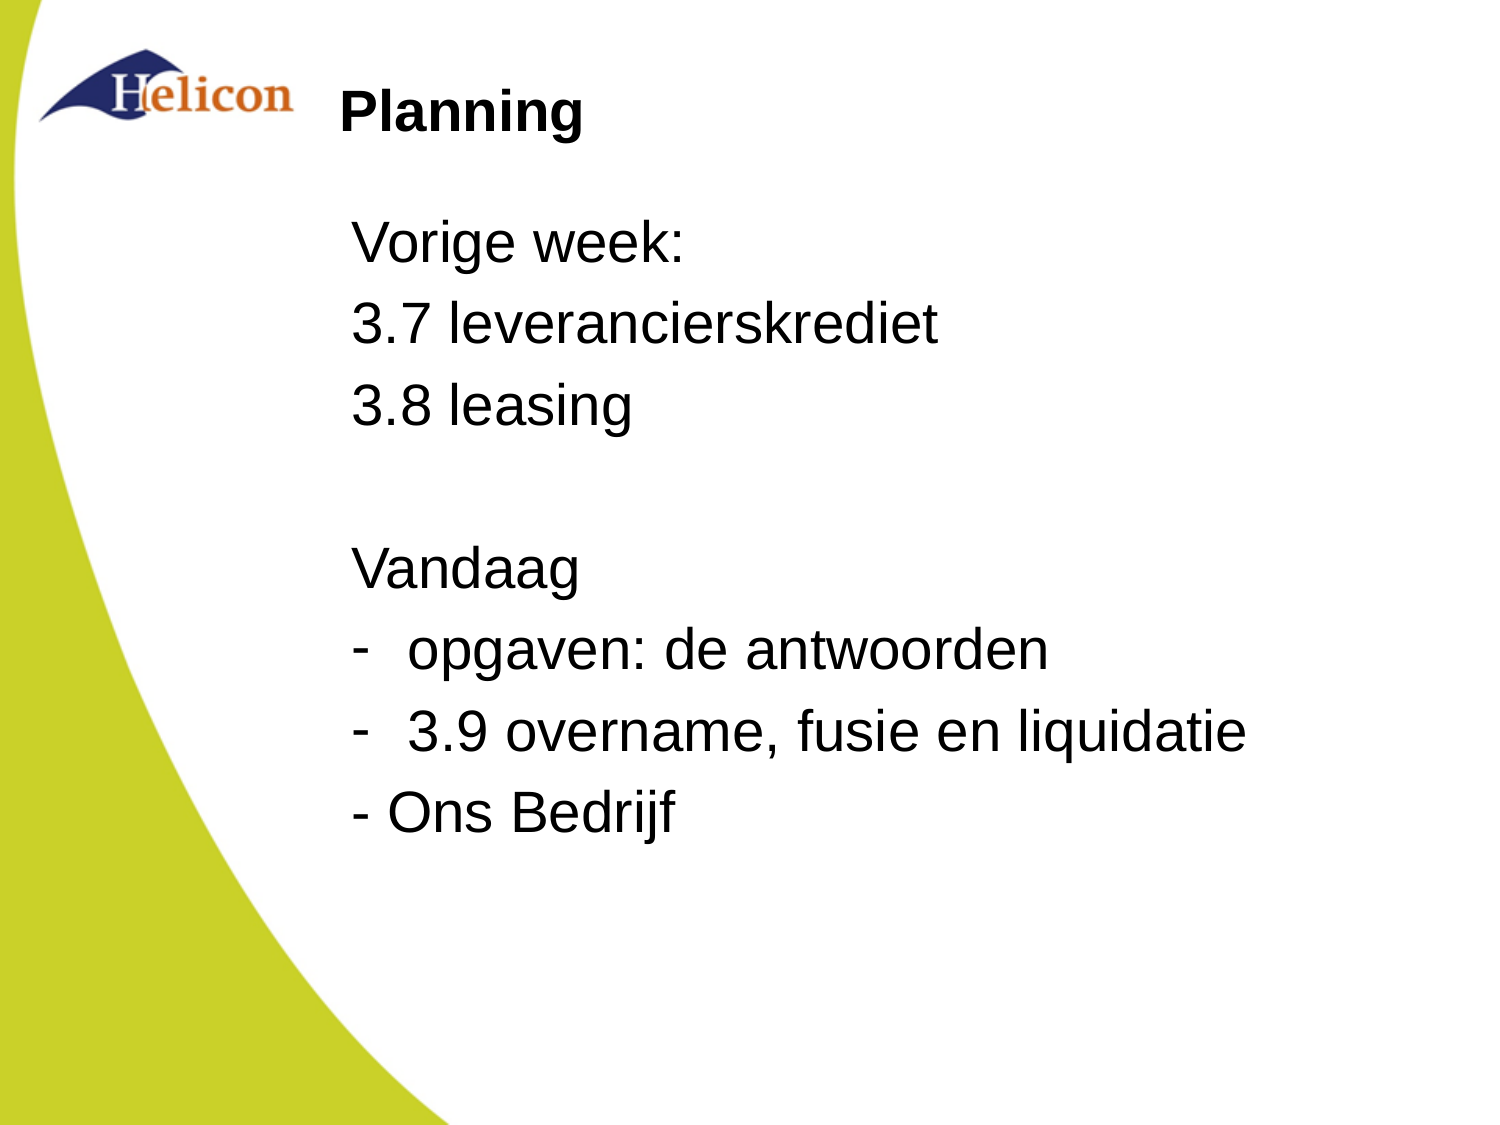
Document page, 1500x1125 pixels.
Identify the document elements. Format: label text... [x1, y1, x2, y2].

title Planning [324, 54, 1415, 161]
list Vorige week: 3.7 leverancierskrediet 3.8 leasing Vandaag opgaven: de antwoorden 3.9 overname, fusie en liquidatie - Ons Bedrijf [336, 196, 1425, 1005]
picture [0, 0, 1500, 1125]
